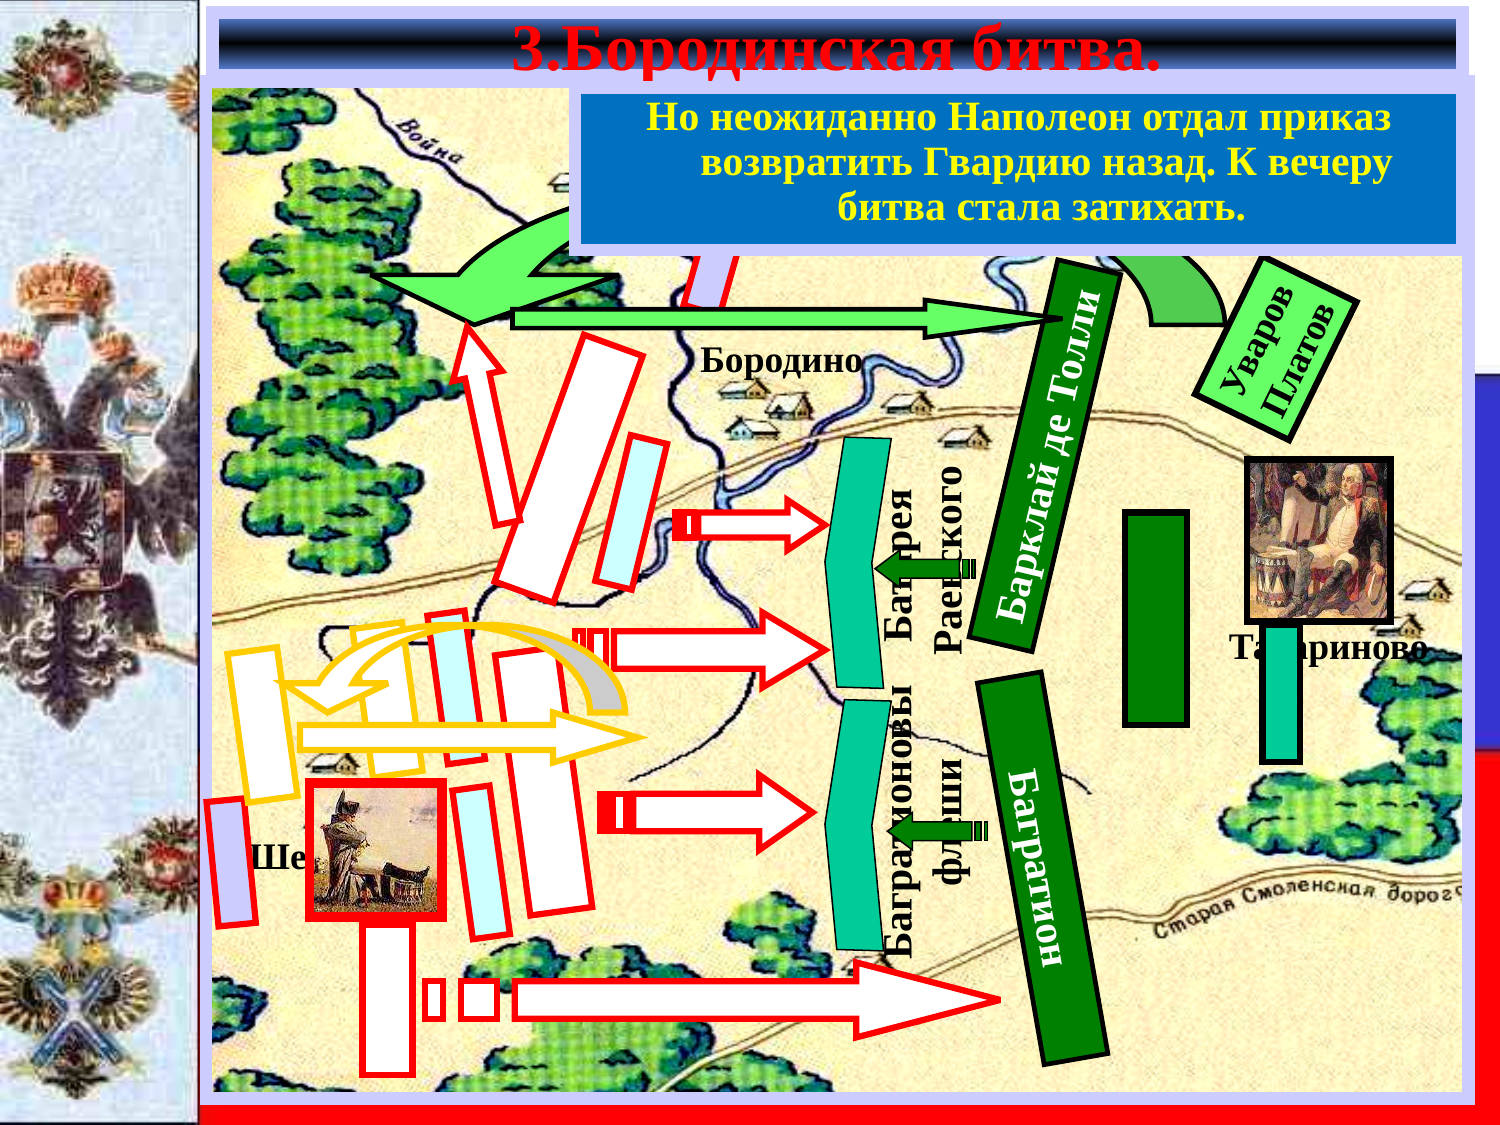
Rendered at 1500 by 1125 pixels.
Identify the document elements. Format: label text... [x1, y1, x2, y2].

picture [0, 0, 1500, 1125]
title 3.Бородинская битва. [212, 12, 1463, 76]
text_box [212, 87, 1463, 1093]
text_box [424, 774, 1001, 1038]
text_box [824, 668, 869, 773]
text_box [574, 499, 826, 688]
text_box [874, 549, 988, 851]
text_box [824, 437, 978, 667]
